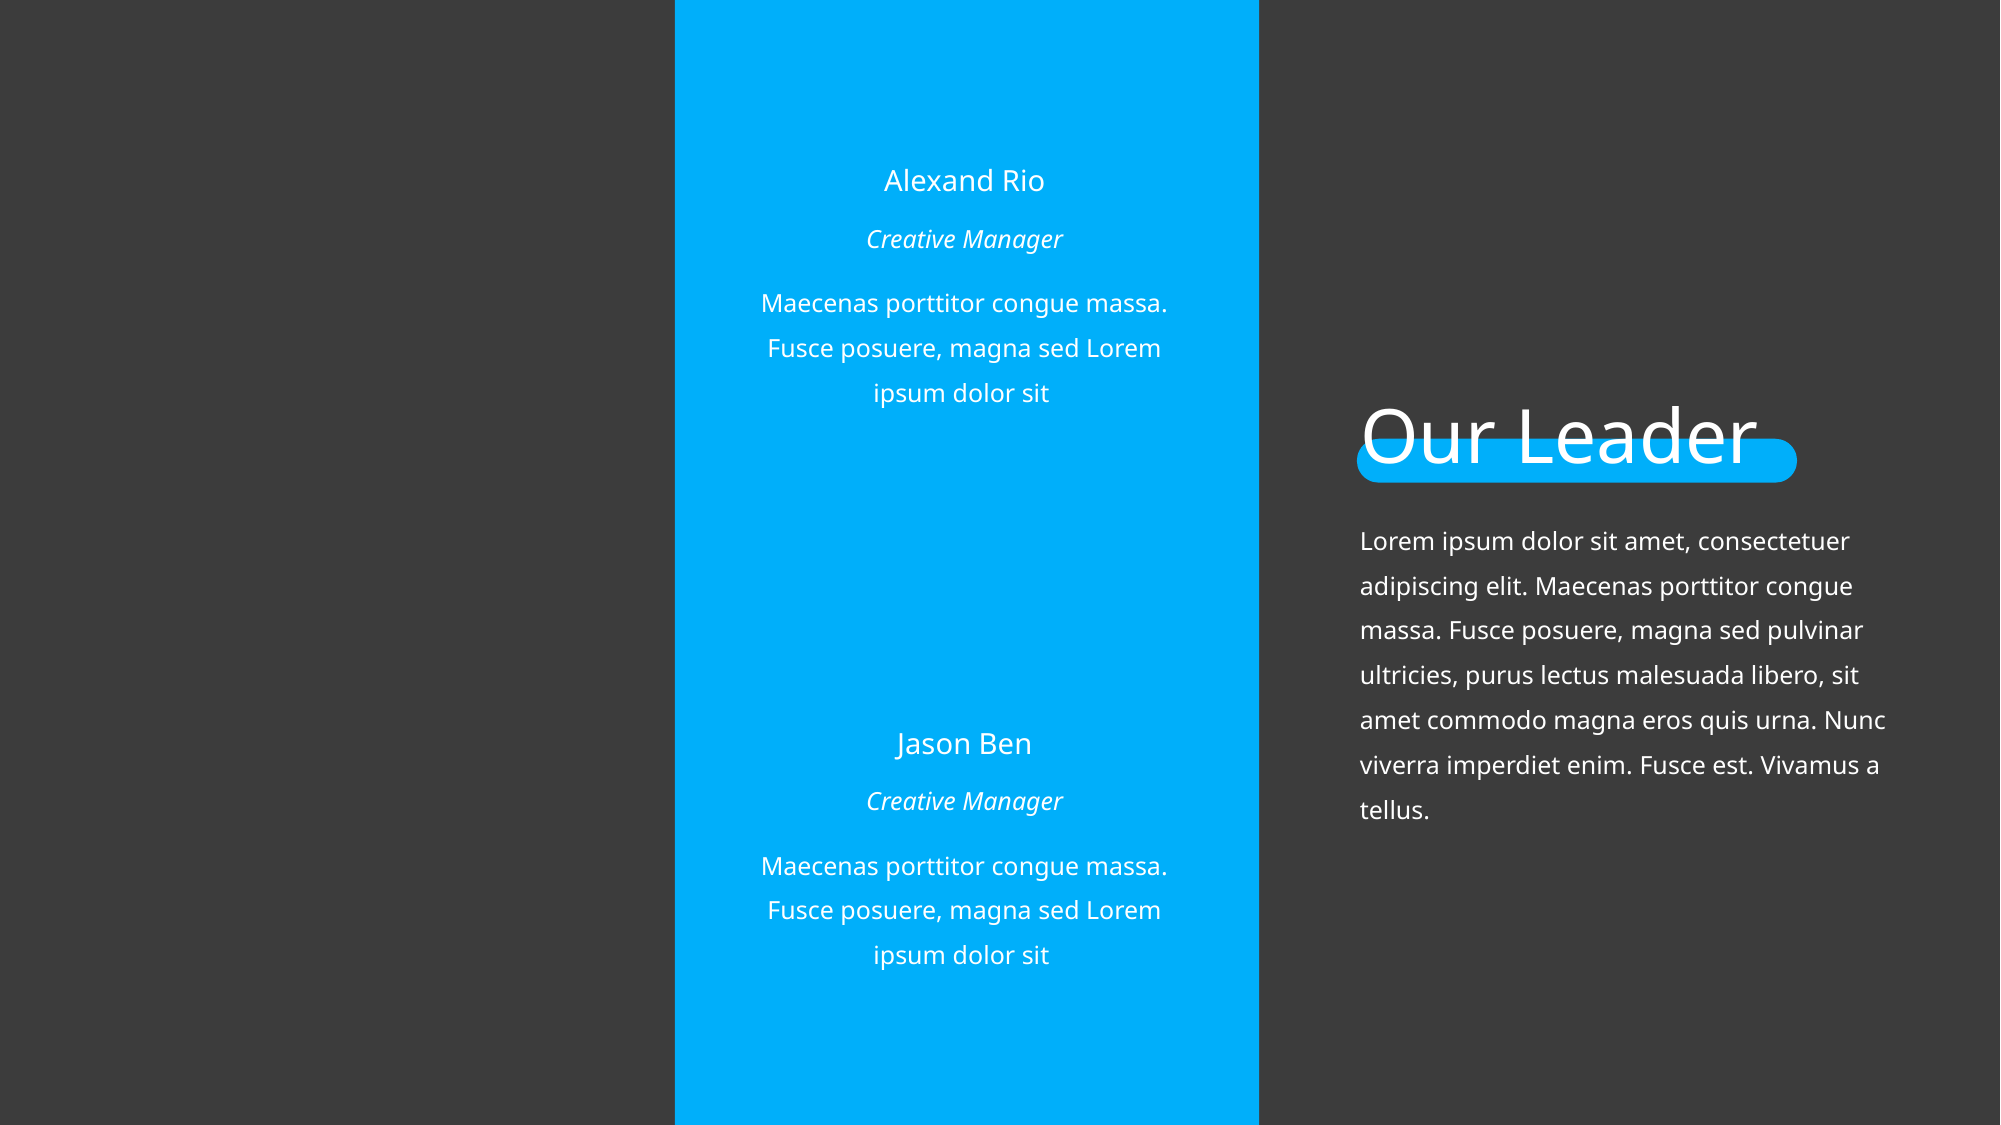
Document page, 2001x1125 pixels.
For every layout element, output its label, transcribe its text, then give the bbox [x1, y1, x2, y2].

text_box Jason Ben [784, 717, 1145, 763]
text_box Alexand Rio [784, 155, 1145, 200]
text_box [675, 0, 1260, 1125]
text_box Lorem ipsum dolor sit amet, consectetuer adipiscing elit. Maecenas porttitor congue massa. Fusce posuere, magna sed pulvinar ultricies, purus lectus malesuada libero, sit amet commodo magna eros quis urna. Nunc viverra imperdiet enim. Fusce est. Vivamus a tellus. [1345, 502, 1930, 832]
text_box Maecenas porttitor congue massa. Fusce posuere, magna sed Lorem ipsum dolor sit [740, 827, 1190, 977]
title Our Leader [1345, 315, 1930, 502]
text_box Maecenas porttitor congue massa. Fusce posuere, magna sed Lorem ipsum dolor sit [740, 265, 1190, 415]
picture [0, 0, 674, 1125]
text_box Creative Manager [755, 763, 1175, 823]
text_box Creative Manager [755, 200, 1175, 261]
